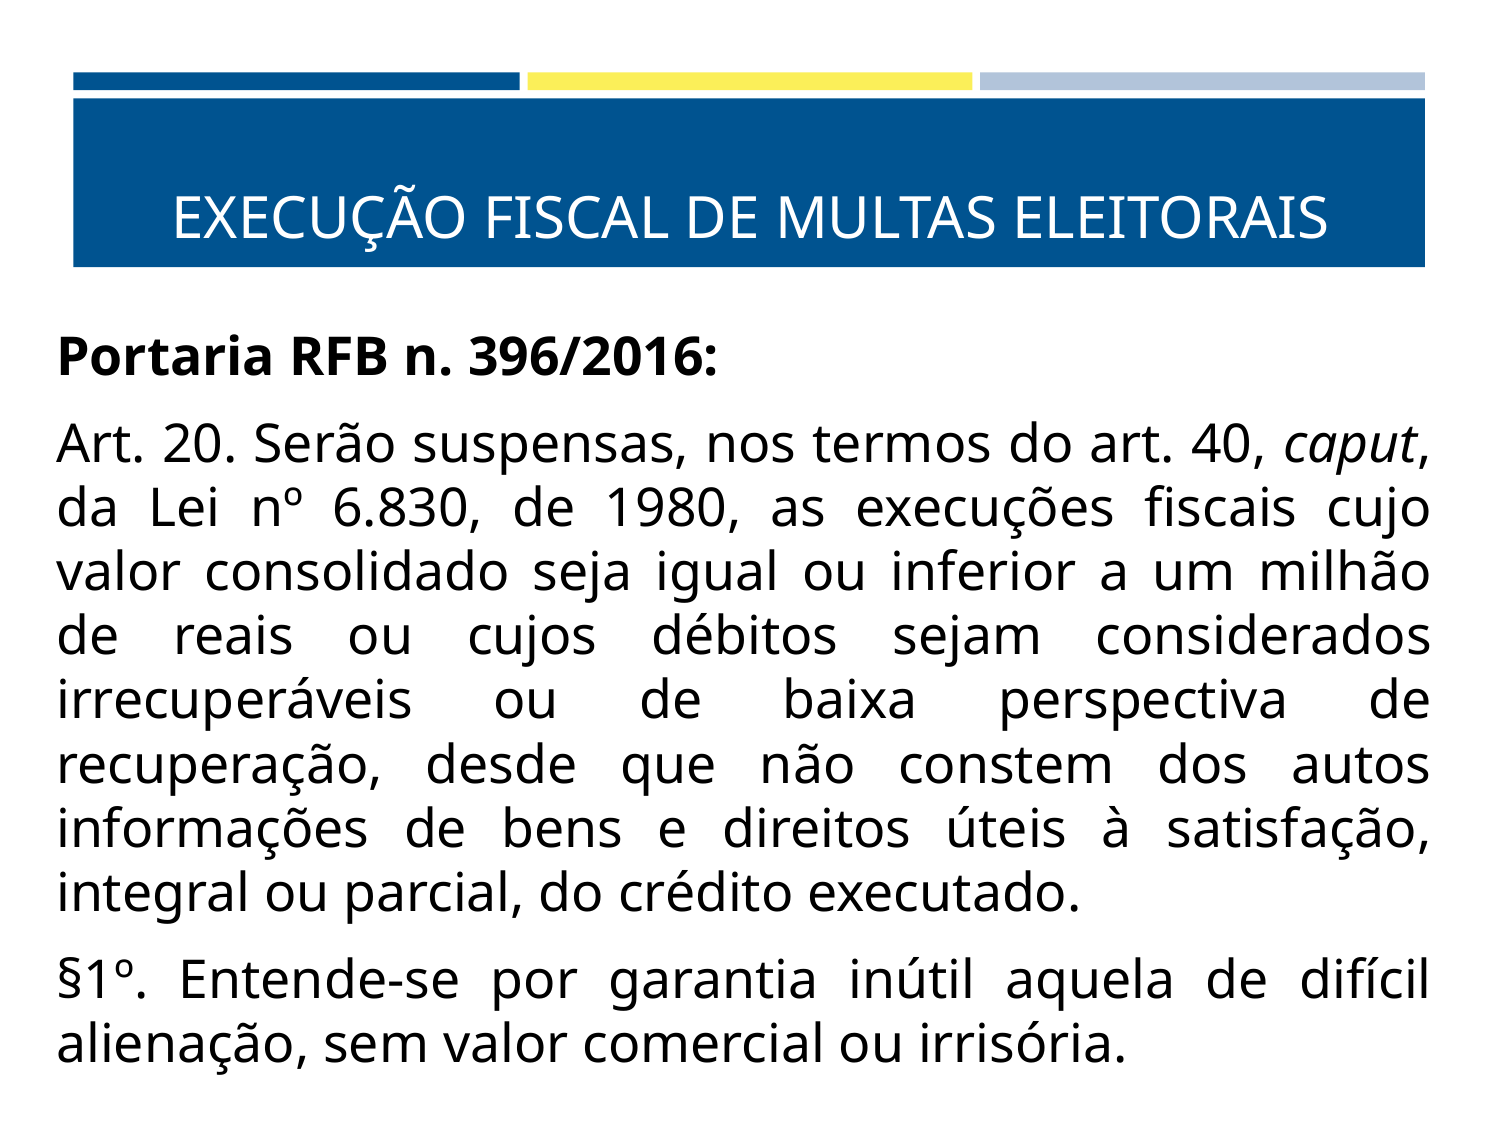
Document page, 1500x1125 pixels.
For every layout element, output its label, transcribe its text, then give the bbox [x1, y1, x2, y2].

title EXECUÇÃO FISCAL DE MULTAS ELEITORAIS [95, 112, 1406, 259]
list Portaria RFB n. 396/2016: Art. 20. Serão suspensas, nos termos do art. 40, caput, da Lei nº 6.830, de 1980, as execuções fiscais cujo valor consolidado seja igual ou inferior a um milhão de reais ou cujos débitos sejam considerados irrecuperáveis ou de baixa perspectiva de recuperação, desde que não constem dos autos informações de bens e direitos úteis à satisfação, integral ou parcial, do crédito executado. §1º. Entende-se por garantia inútil aquela de difícil alienação, sem valor comercial ou irrisória. [41, 314, 1447, 1094]
